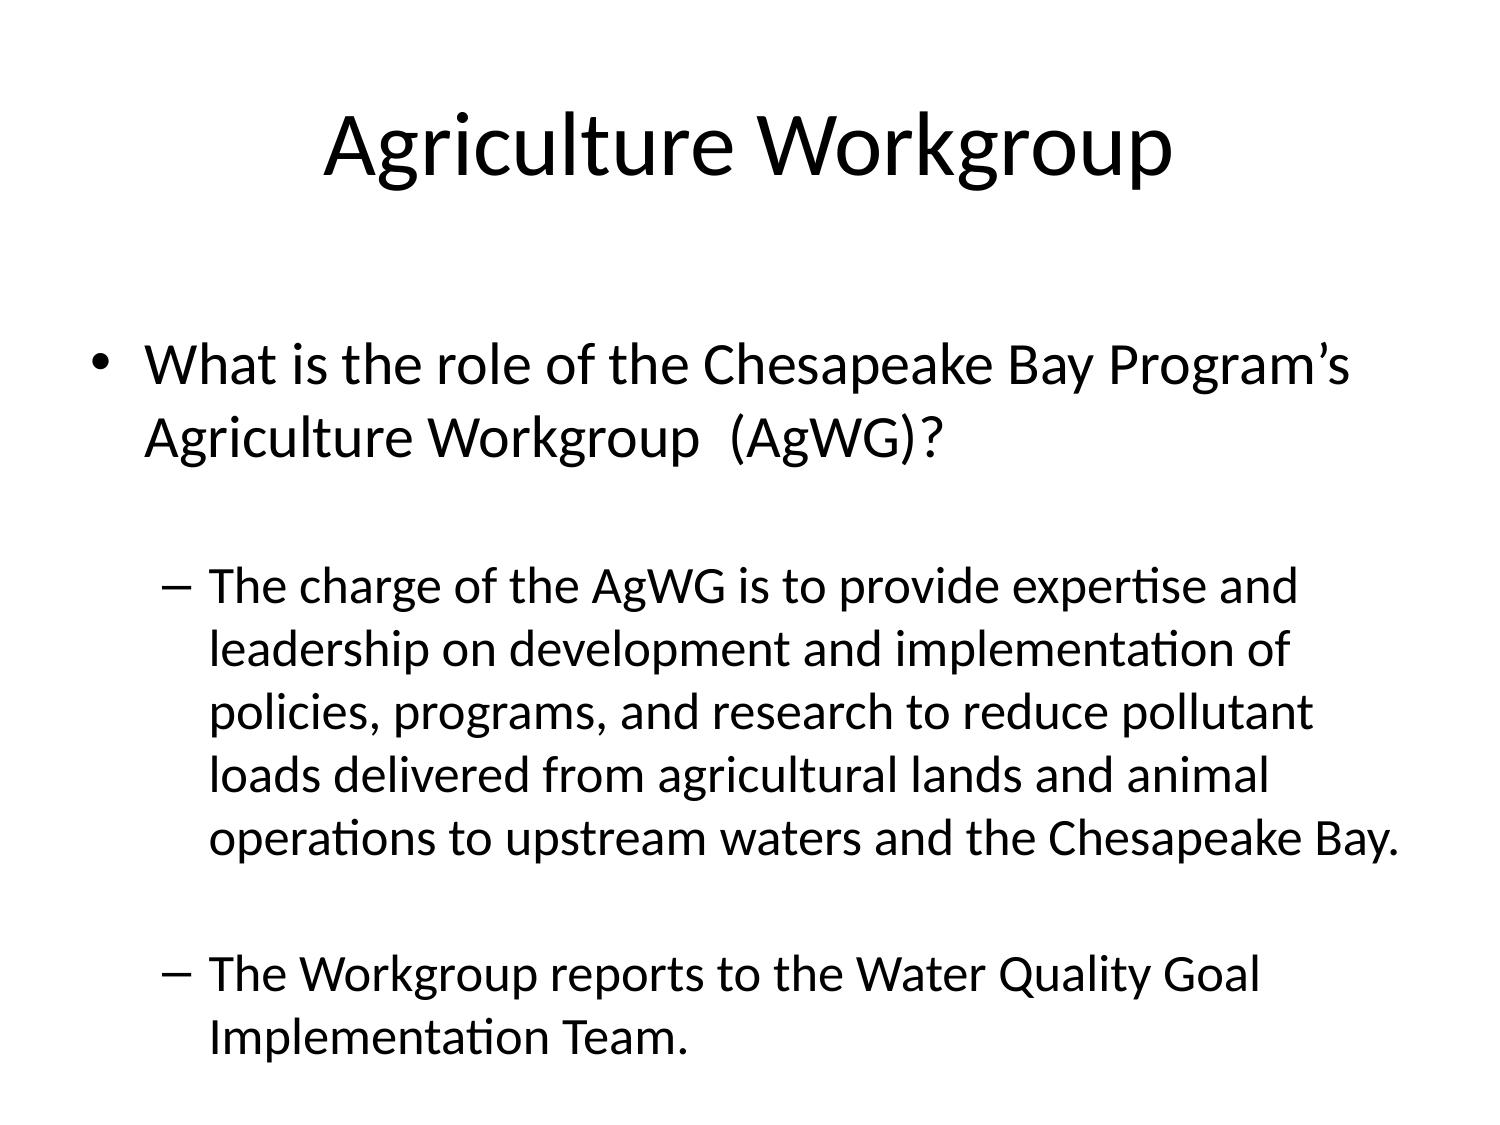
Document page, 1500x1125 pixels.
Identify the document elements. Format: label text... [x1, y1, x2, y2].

title Agriculture Workgroup [75, 45, 1425, 233]
list What is the role of the Chesapeake Bay Program’s Agriculture Workgroup (AgWG)? The charge of the AgWG is to provide expertise and leadership on development and implementation of policies, programs, and research to reduce pollutant loads delivered from agricultural lands and animal operations to upstream waters and the Chesapeake Bay. The Workgroup reports to the Water Quality Goal Implementation Team. [75, 317, 1425, 1125]
